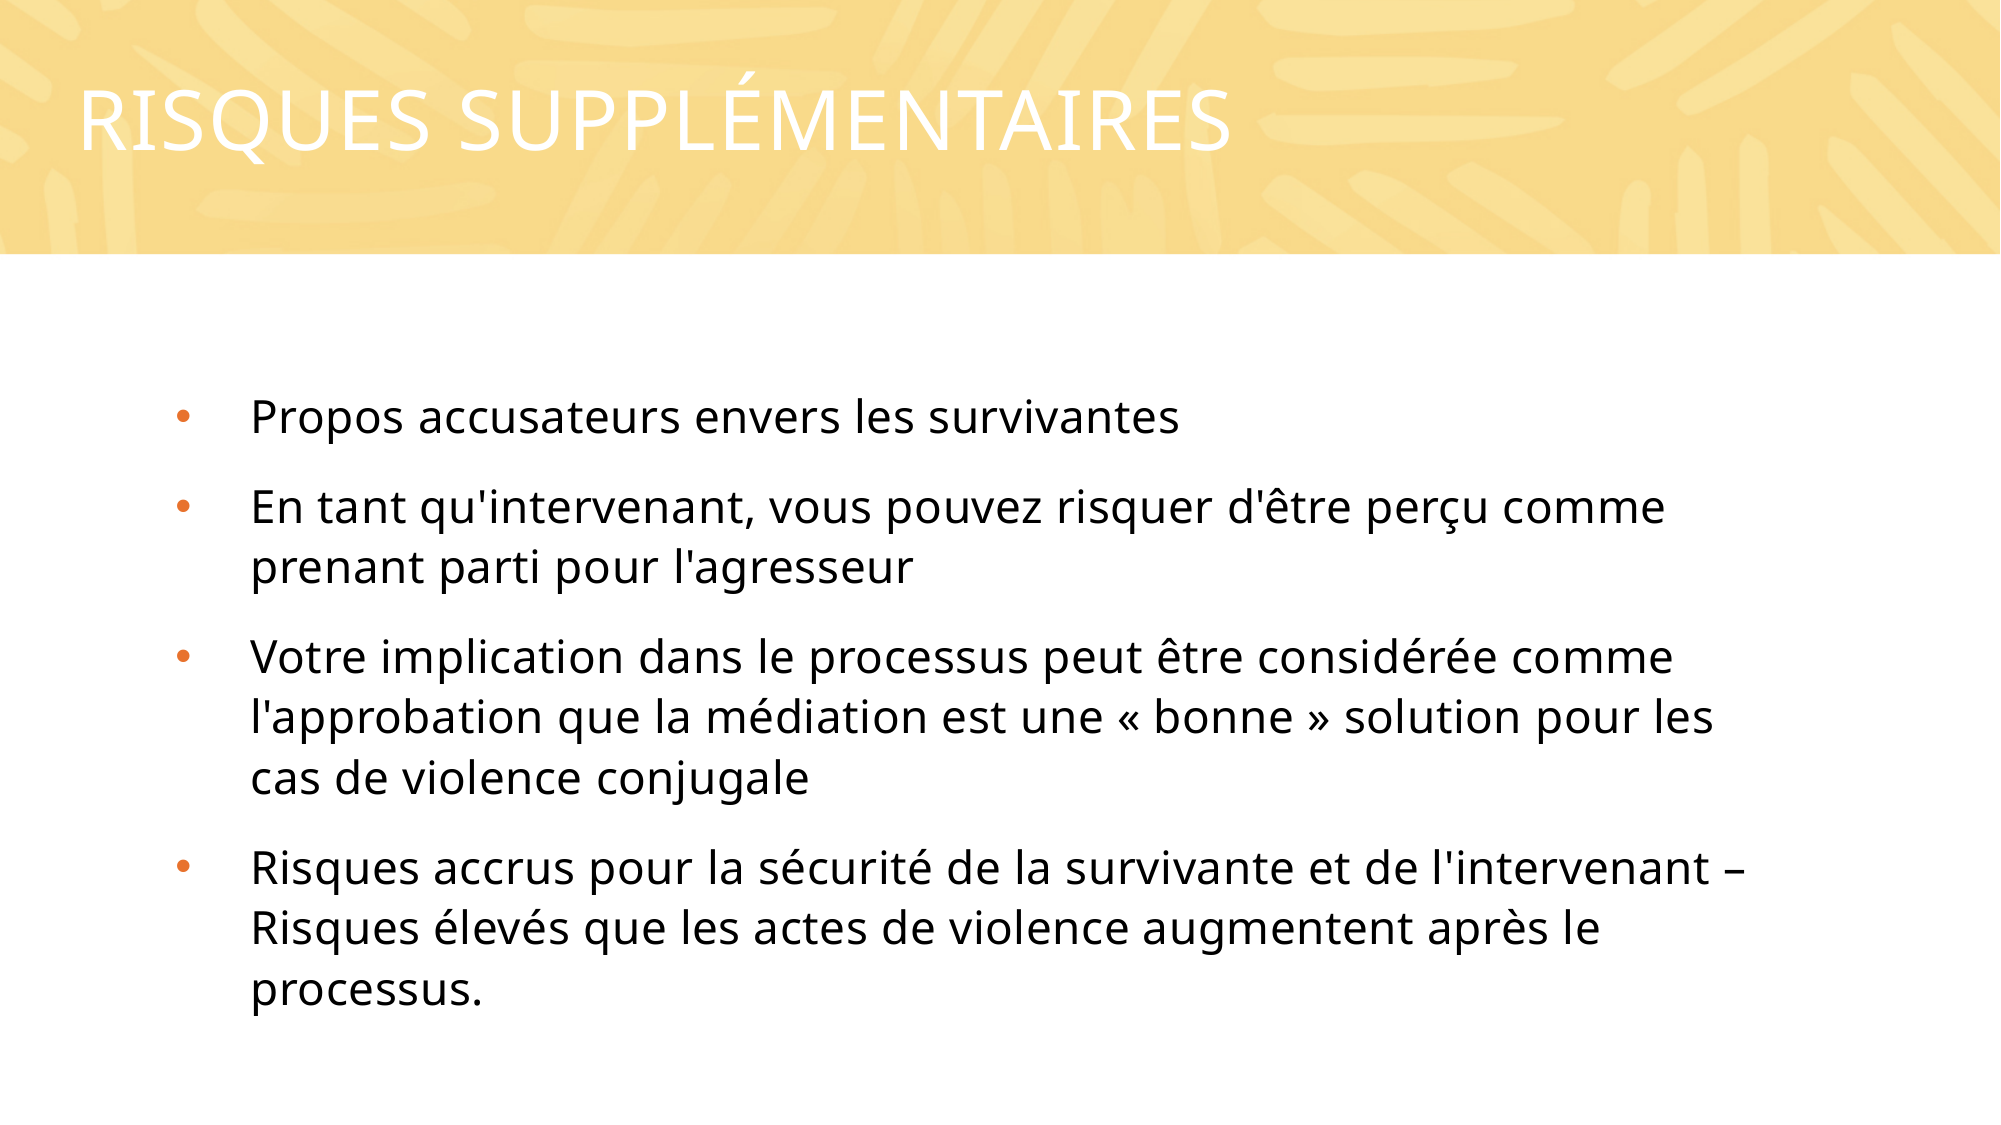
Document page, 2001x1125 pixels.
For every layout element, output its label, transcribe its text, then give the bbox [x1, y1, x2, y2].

picture [0, 0, 2000, 1125]
title Risques supplémentaires [61, 33, 1938, 220]
list Propos accusateurs envers les survivantes En tant qu'intervenant, vous pouvez risquer d'être perçu comme prenant parti pour l'agresseur Votre implication dans le processus peut être considérée comme l'approbation que la médiation est une « bonne » solution pour les cas de violence conjugale Risques accrus pour la sécurité de la survivante et de l'intervenant – Risques élevés que les actes de violence augmentent après le processus. [167, 374, 1763, 1036]
